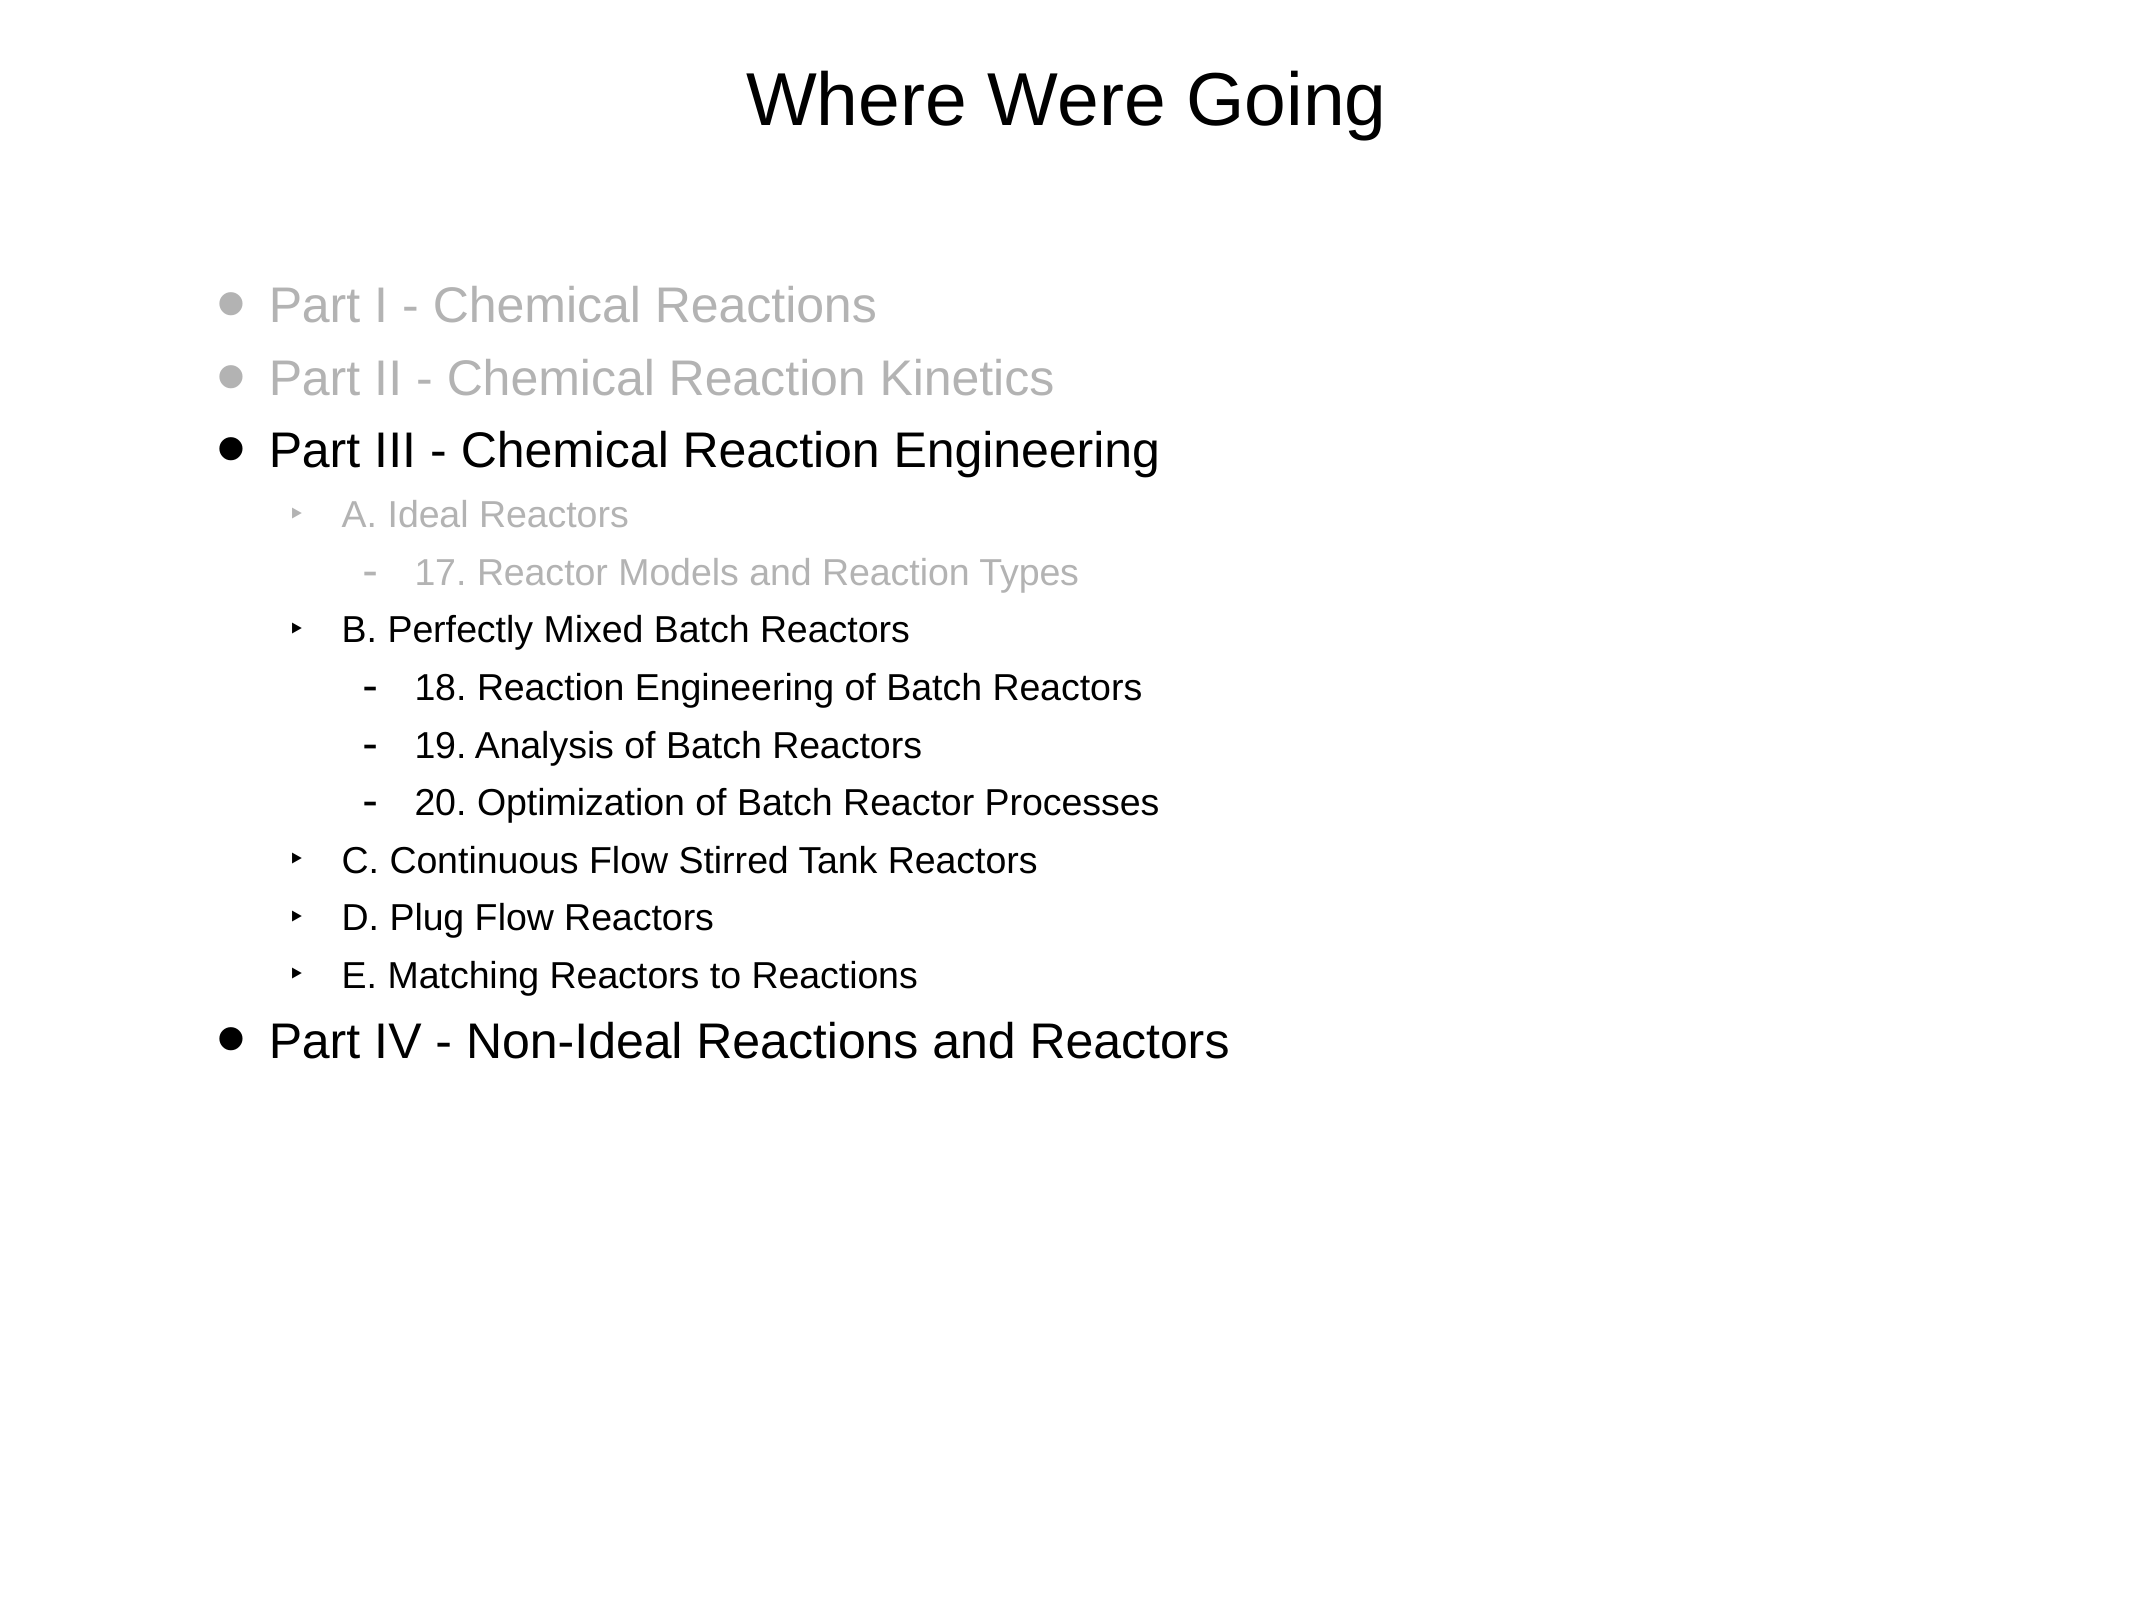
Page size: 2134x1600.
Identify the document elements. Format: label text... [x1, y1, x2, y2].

title Where Were Going [208, 41, 1925, 250]
list Part I - Chemical Reactions Part II - Chemical Reaction Kinetics Part III - Chemical Reaction Engineering A. Ideal Reactors 17. Reactor Models and Reaction Types B. Perfectly Mixed Batch Reactors 18. Reaction Engineering of Batch Reactors 19. Analysis of Batch Reactors 20. Optimization of Batch Reactor Processes C. Continuous Flow Stirred Tank Reactors D. Plug Flow Reactors E. Matching Reactors to Reactions Part IV - Non-Ideal Reactions and Reactors [208, 264, 1925, 1463]
